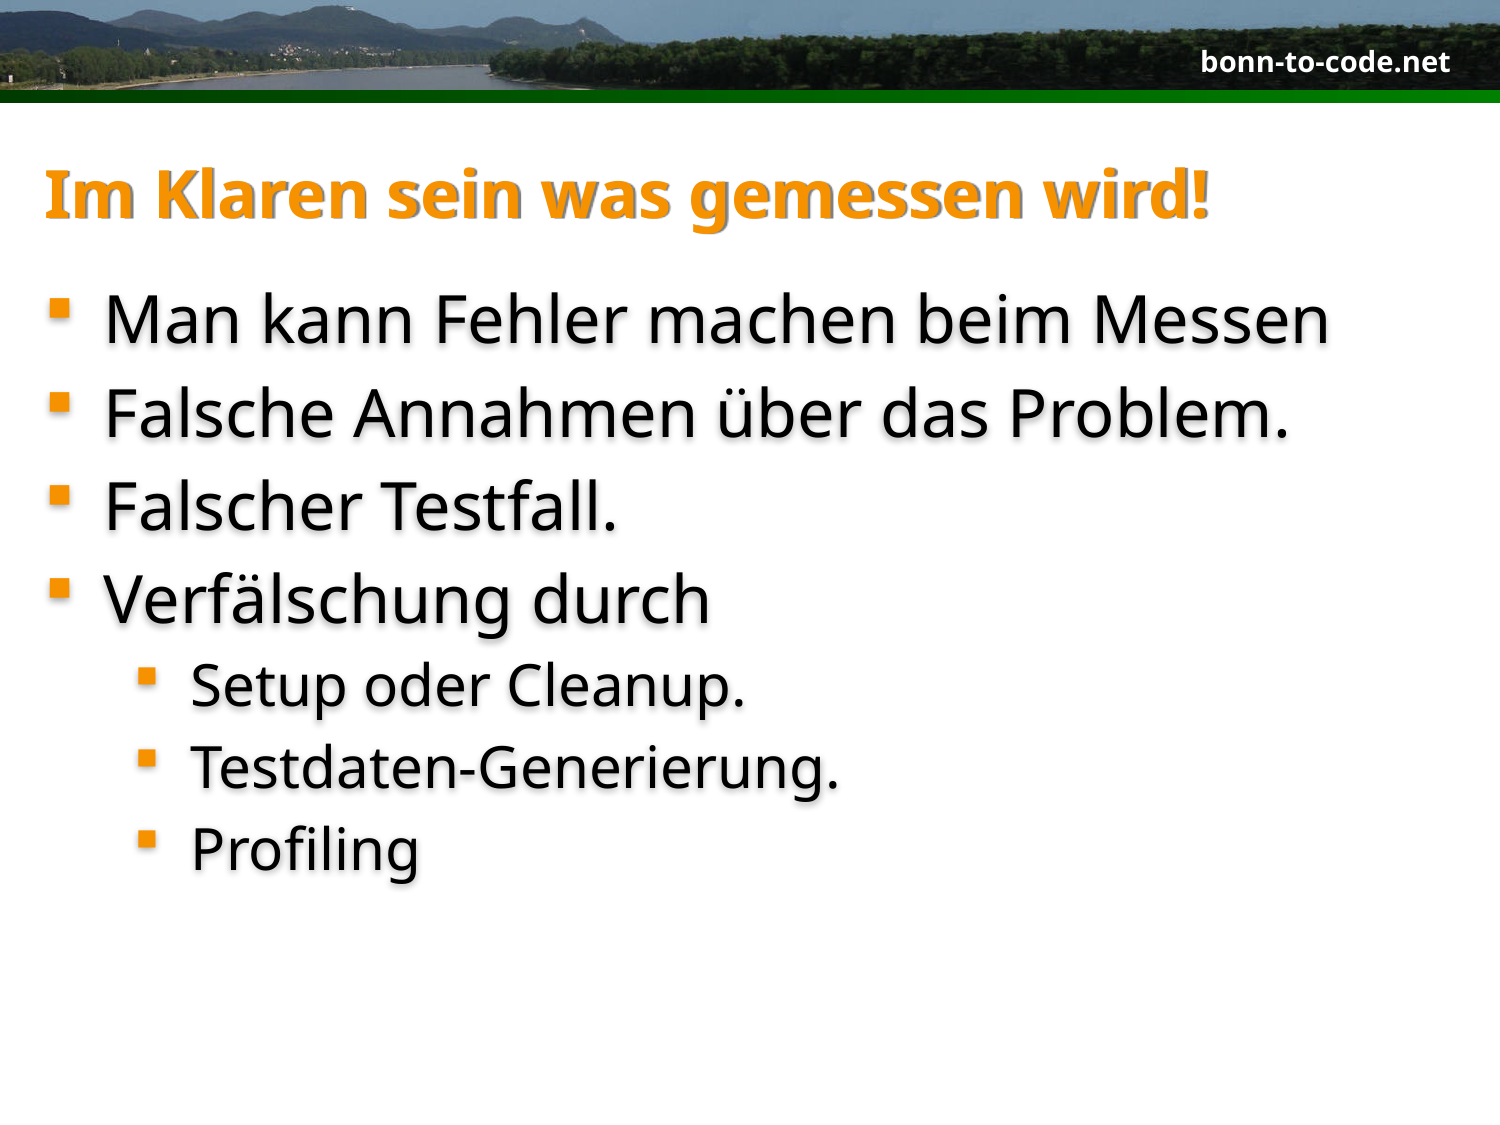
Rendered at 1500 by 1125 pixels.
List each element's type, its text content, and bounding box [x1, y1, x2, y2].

picture [0, 0, 1500, 90]
title Im Klaren sein was gemessen wird! [29, 113, 1471, 269]
list Man kann Fehler machen beim Messen Falsche Annahmen über das Problem. Falscher Testfall. Verfälschung durch Setup oder Cleanup. Testdaten-Generierung. Profiling [29, 269, 1471, 1125]
